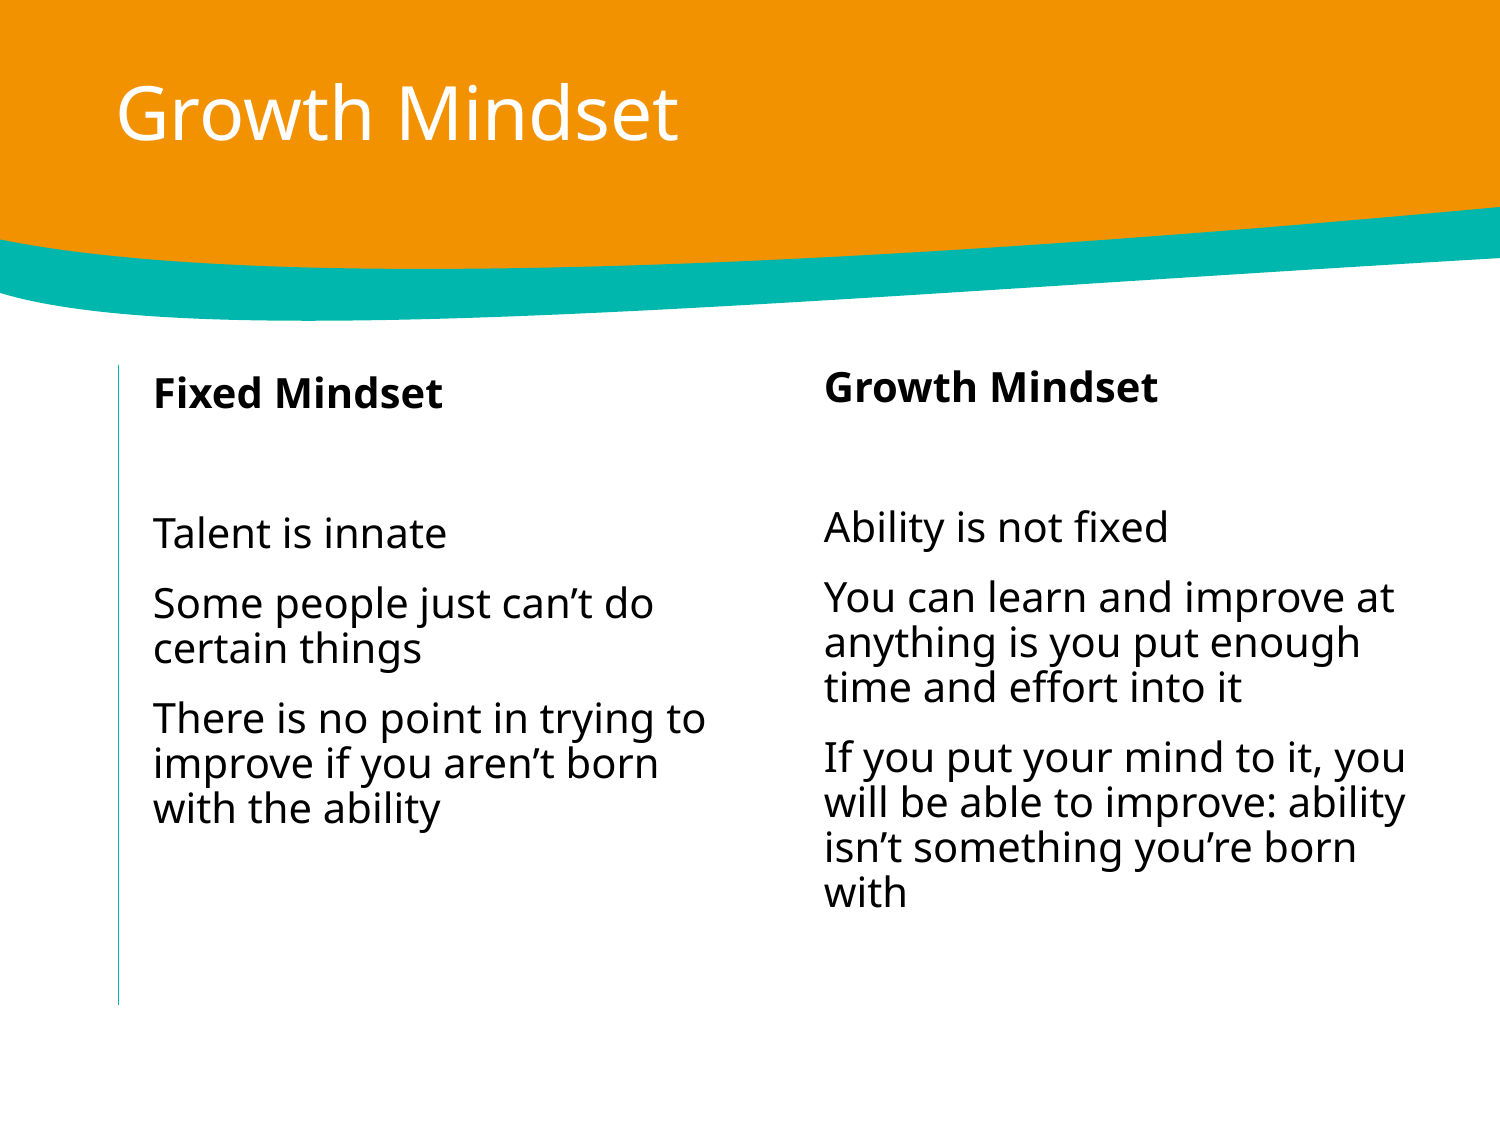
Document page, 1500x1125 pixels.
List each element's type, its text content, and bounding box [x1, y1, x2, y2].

text_box Growth Mindset Ability is not fixed You can learn and improve at anything is you put enough time and effort into it If you put your mind to it, you will be able to improve: ability isn’t something you’re born with [809, 358, 1427, 950]
text_box Fixed Mindset Talent is innate Some people just can’t do certain things There is no point in trying to improve if you aren’t born with the ability [138, 364, 756, 956]
list Growth Mindset [100, 67, 1411, 258]
